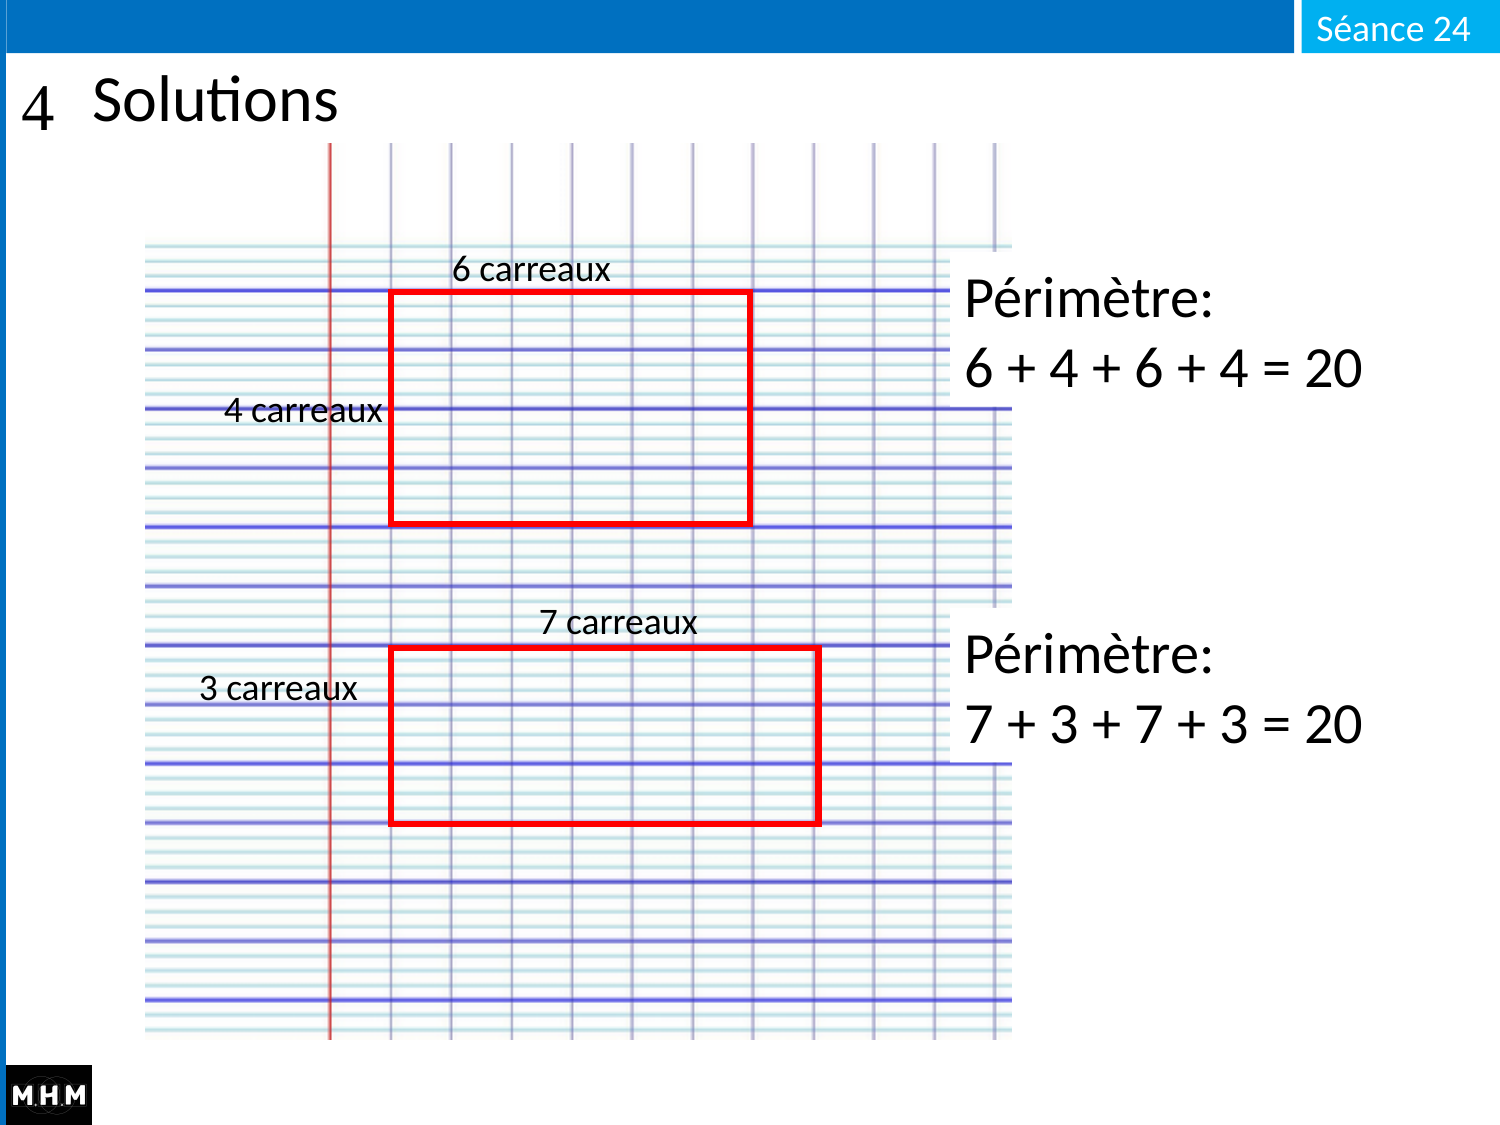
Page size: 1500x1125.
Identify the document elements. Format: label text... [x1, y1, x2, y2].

picture [6, 1065, 92, 1125]
title Solutions [77, 57, 1470, 144]
picture [145, 143, 1012, 1040]
text_box Périmètre: 7 + 3 + 7 + 3 = 20 [1012, 607, 1433, 763]
text_box Périmètre: 6 + 4 + 6 + 4 = 20 [1012, 251, 1433, 407]
